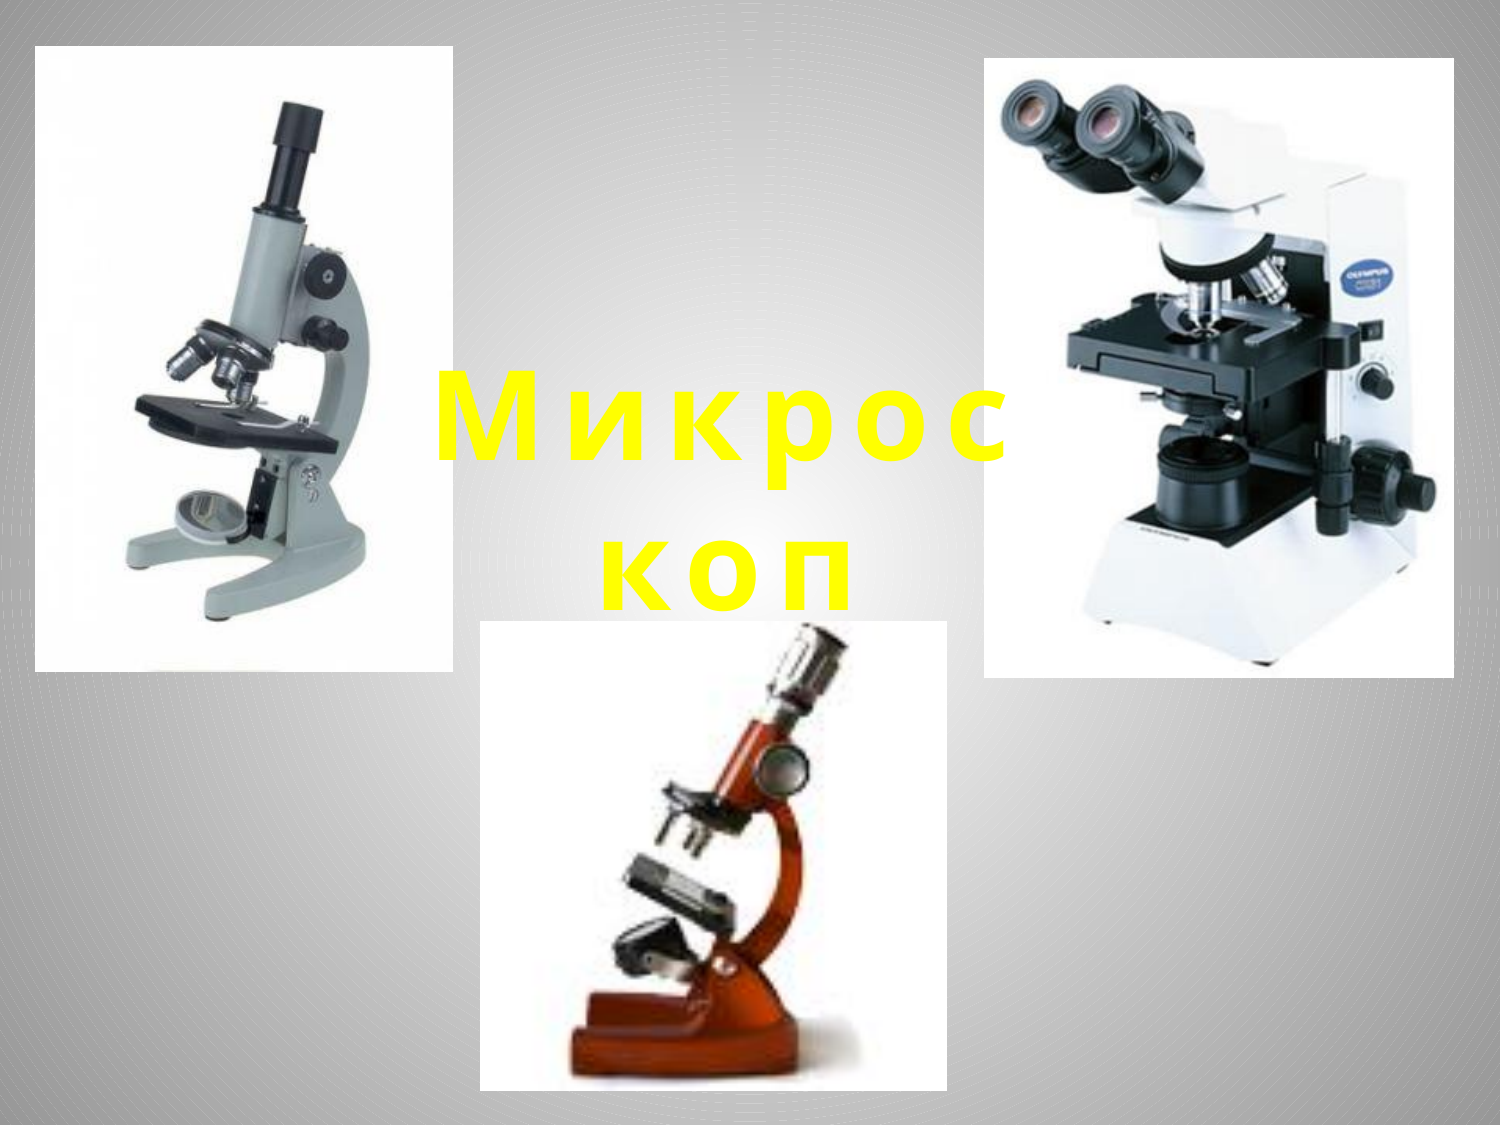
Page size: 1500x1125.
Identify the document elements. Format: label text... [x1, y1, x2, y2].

picture [34, 46, 453, 673]
picture [480, 620, 947, 1091]
text_box Микроскоп [458, 328, 979, 643]
picture [984, 58, 1454, 678]
